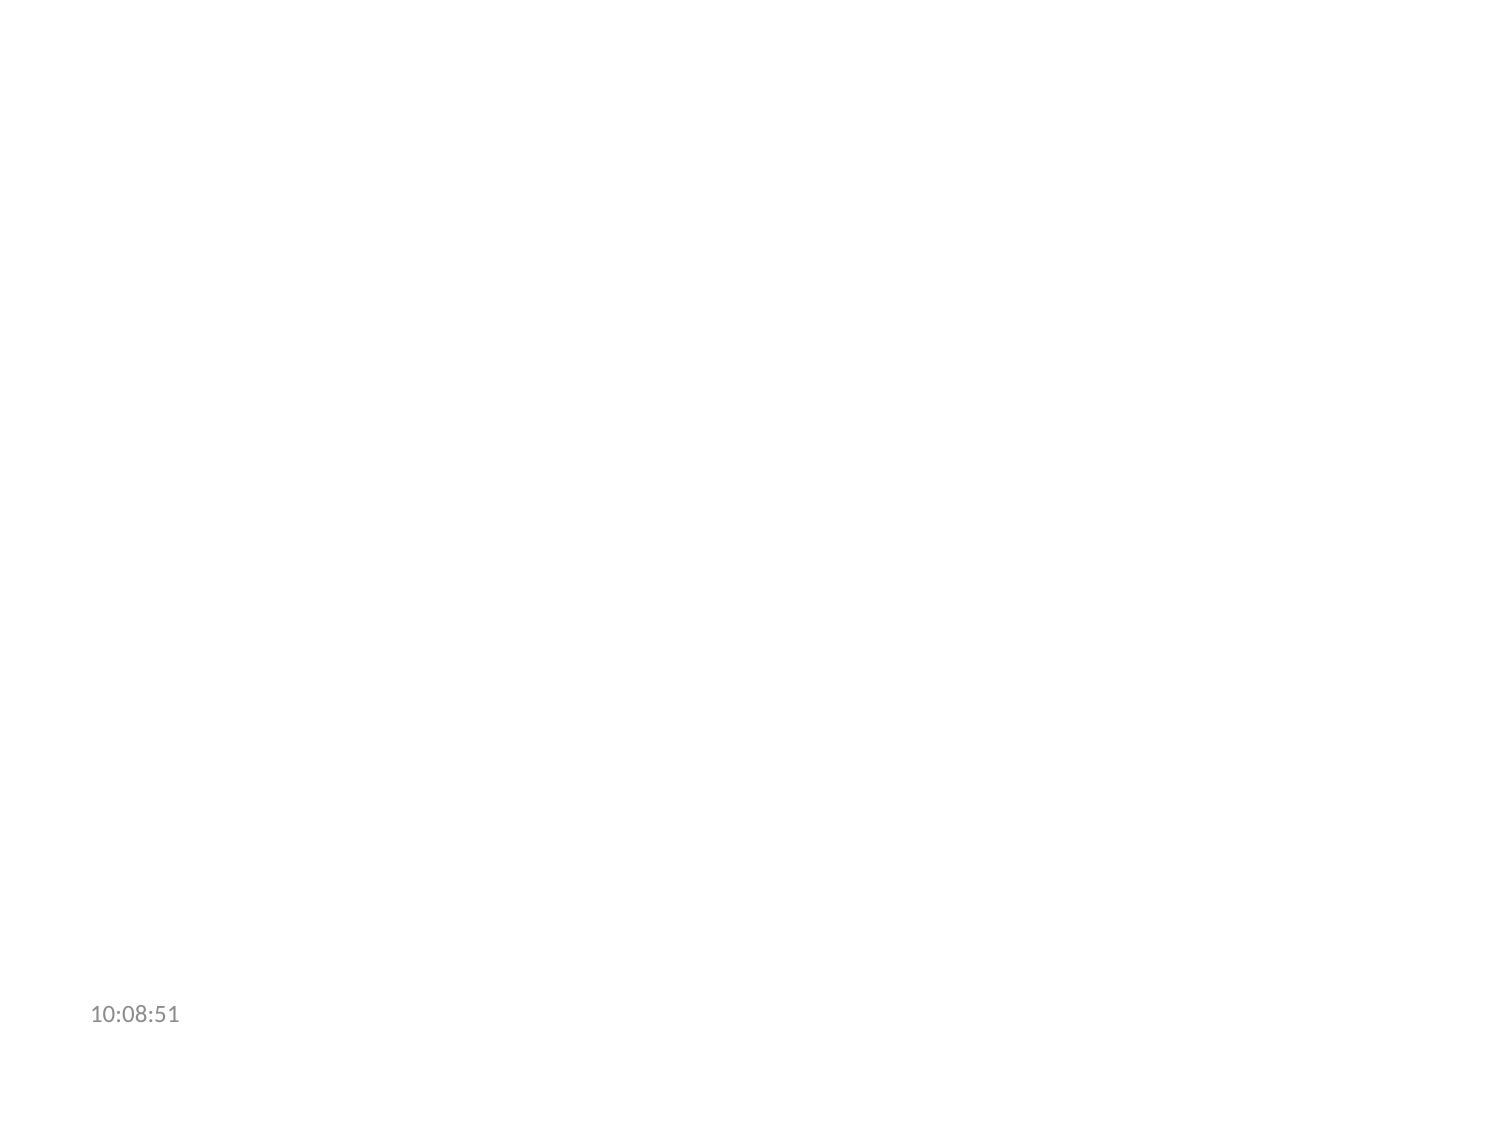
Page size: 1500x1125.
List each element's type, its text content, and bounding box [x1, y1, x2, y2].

text_box 15:35:09 [75, 982, 425, 1043]
